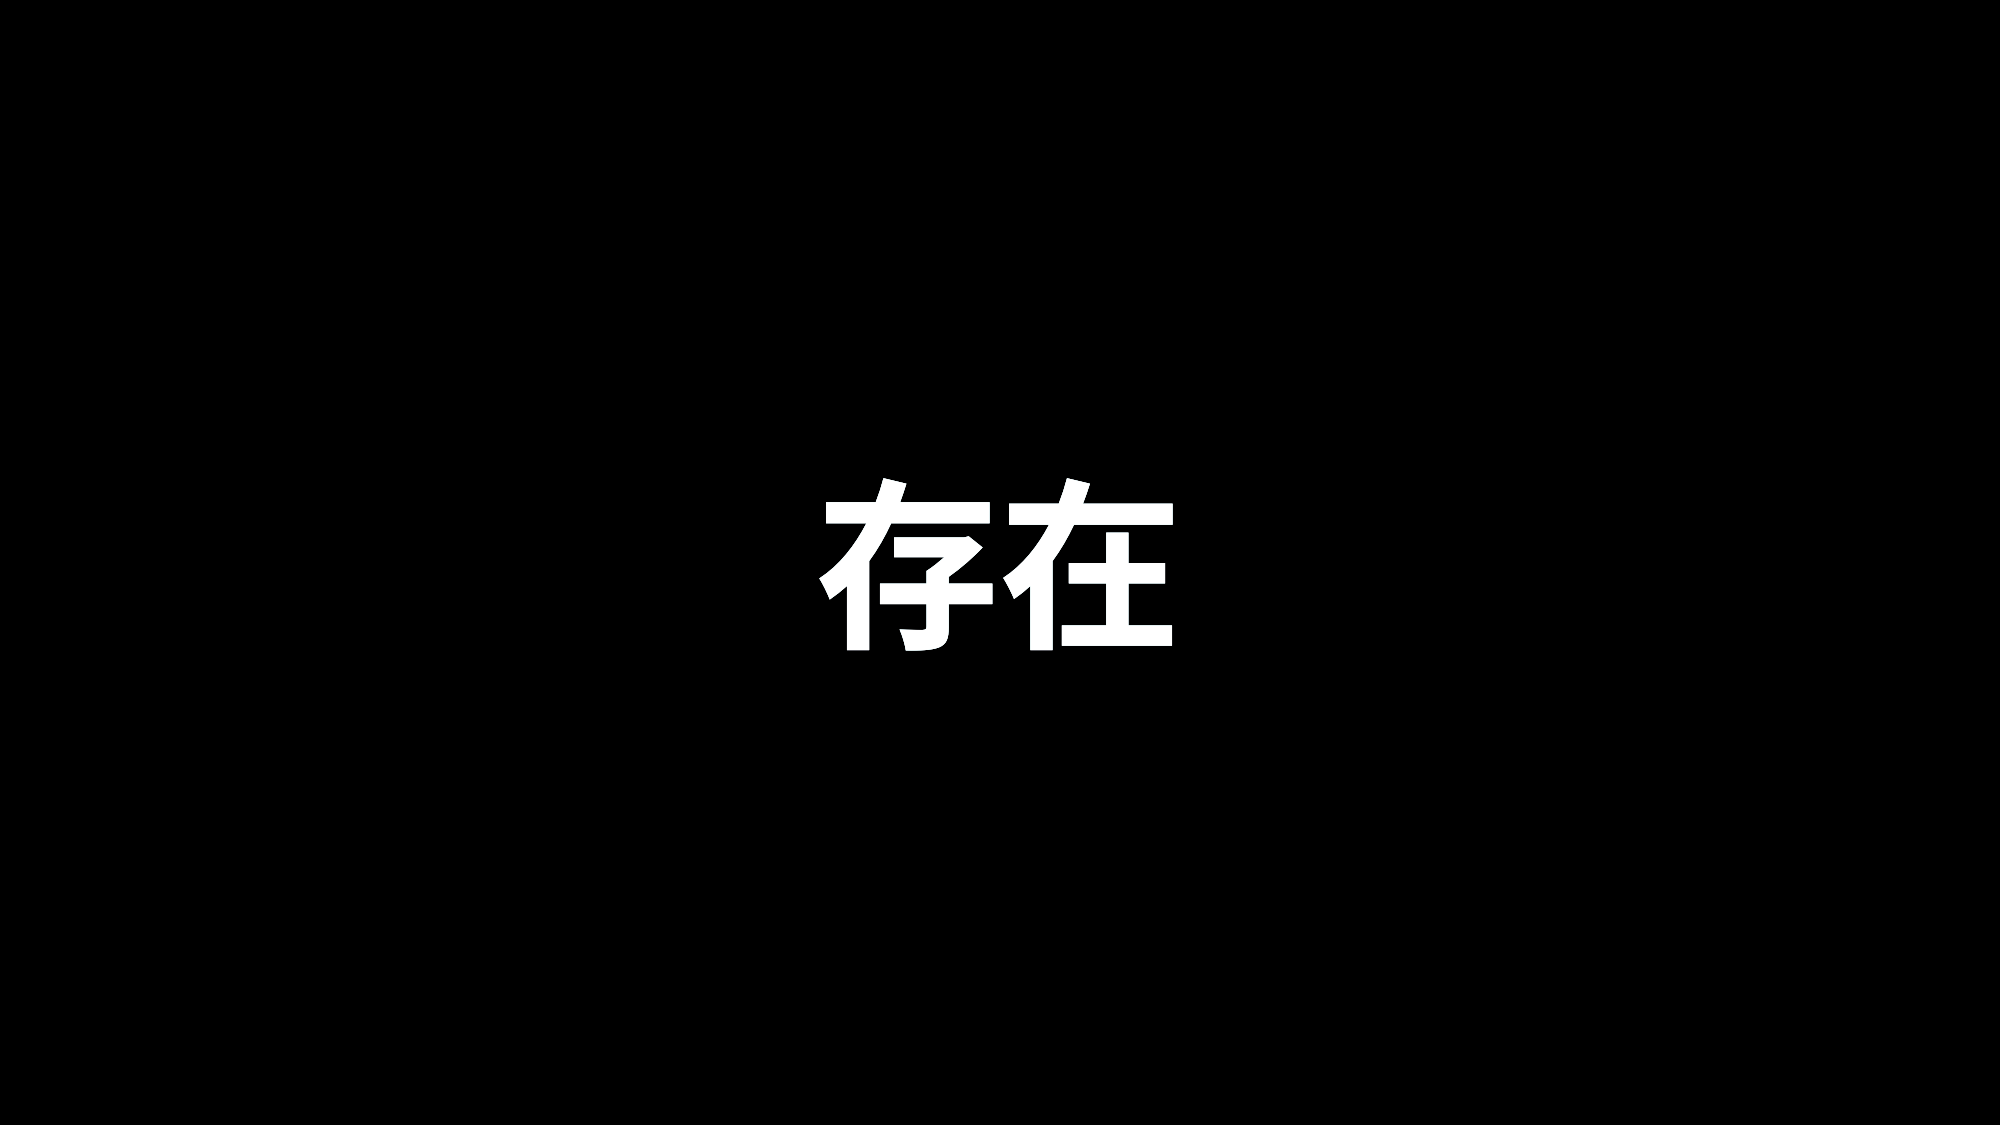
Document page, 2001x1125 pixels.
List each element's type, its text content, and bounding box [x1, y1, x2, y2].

text_box 存在 [699, 443, 1301, 679]
